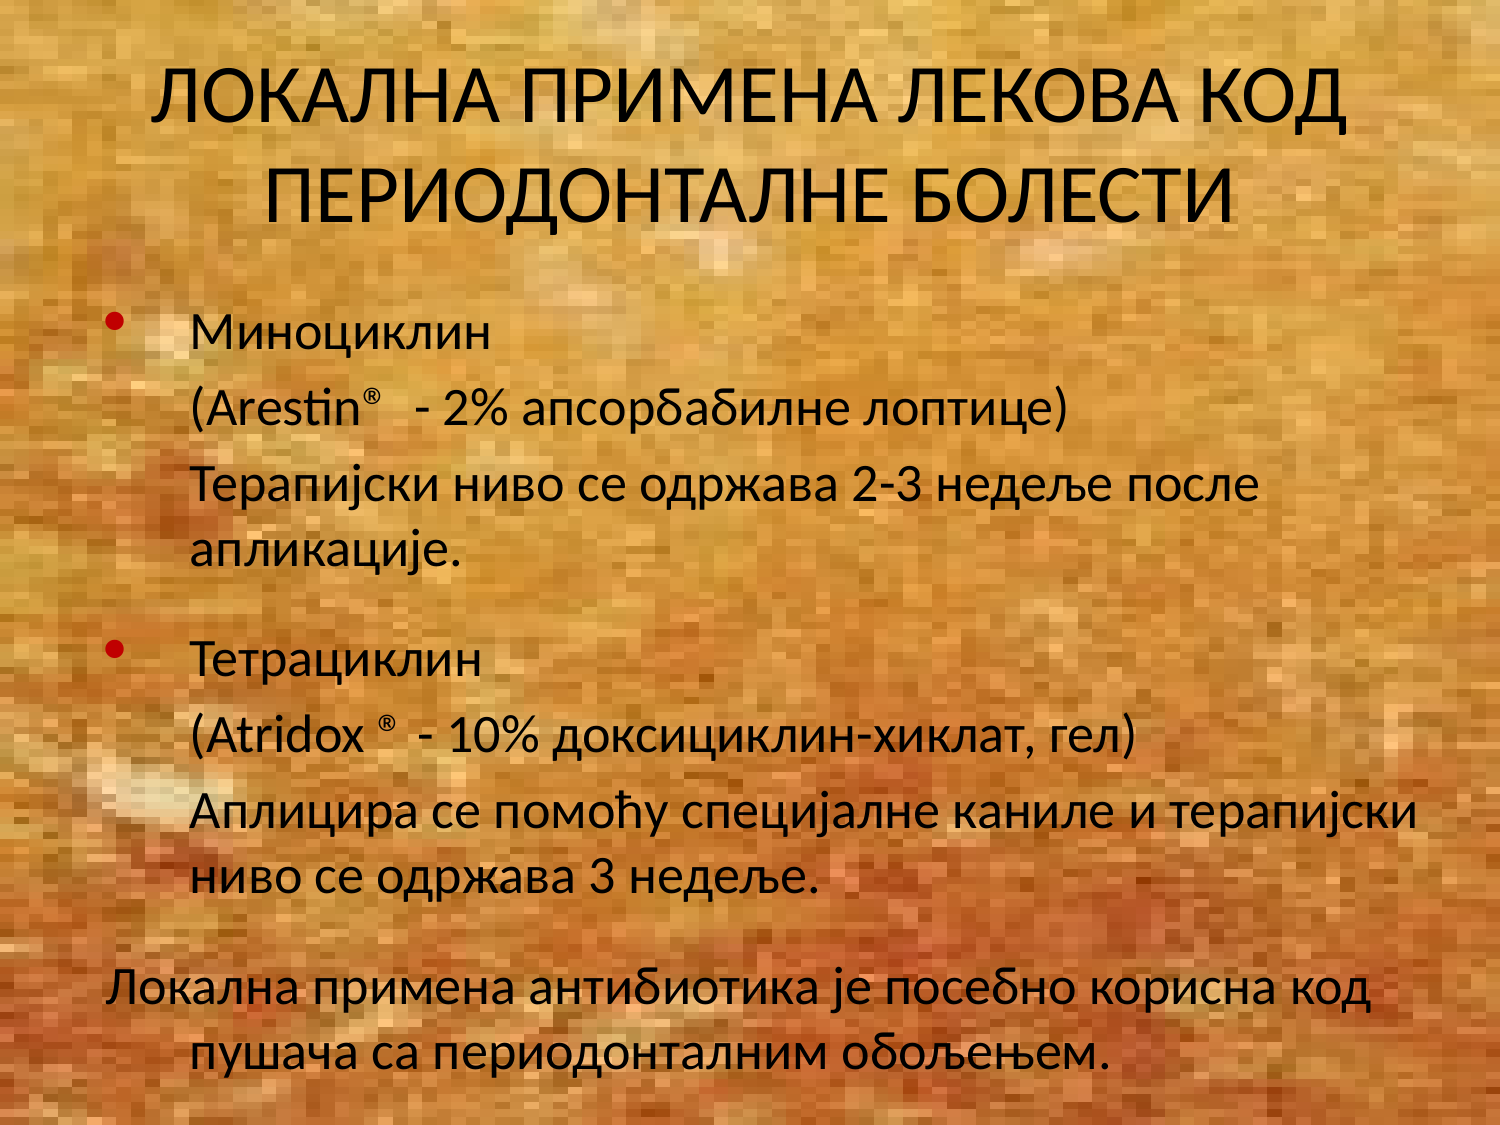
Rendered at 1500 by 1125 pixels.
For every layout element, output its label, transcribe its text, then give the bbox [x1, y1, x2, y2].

picture [0, 0, 1500, 1125]
title ЛОКАЛНА ПРИМЕНА ЛЕКОВА КОД ПЕРИОДОНТАЛНЕ БОЛЕСТИ [75, 45, 1425, 233]
list Миноциклин (Arestin® - 2% апсорбабилне лоптице) Терапијски ниво се одржава 2-3 недеље после апликације. Тетрациклин (Atridox ® - 10% доксициклин-хиклат, гел) Аплицира се помоћу специјалне каниле и терапијски ниво се одржава 3 недеље. Локална примена антибиотика је посебно корисна код пушача са периодонталним обољењем. [24, 287, 1500, 1125]
